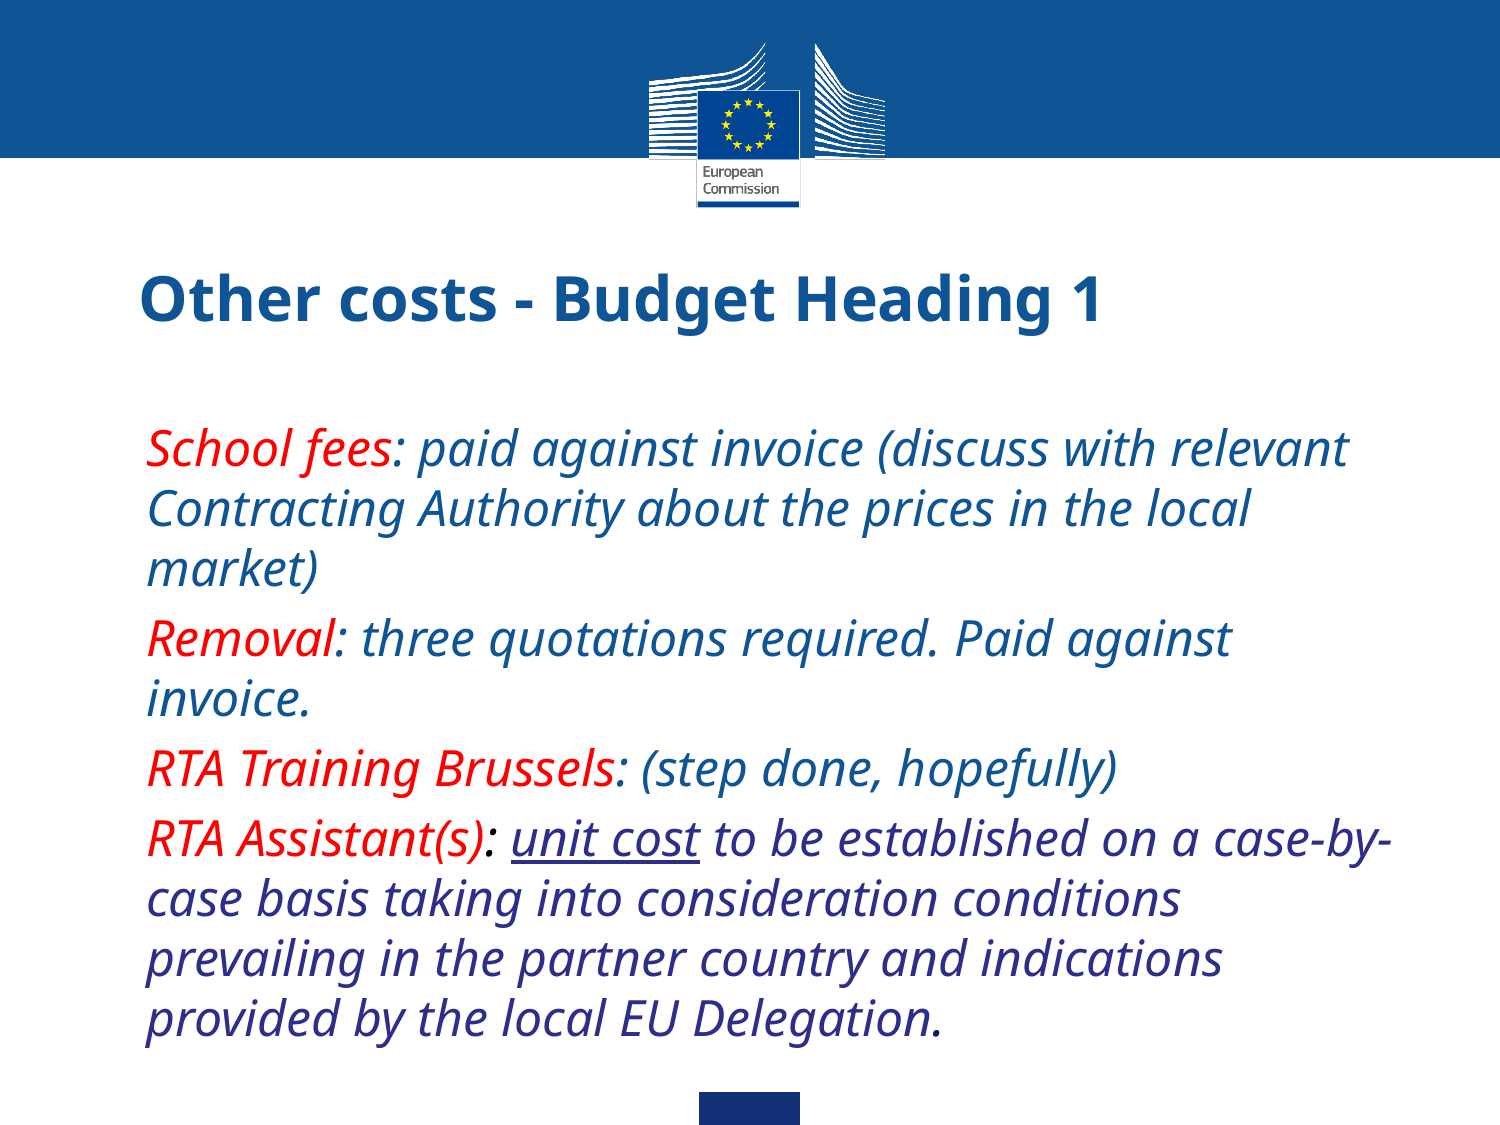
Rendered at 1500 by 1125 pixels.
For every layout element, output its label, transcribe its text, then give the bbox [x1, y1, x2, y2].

list School fees: paid against invoice (discuss with relevant Contracting Authority about the prices in the local market) Removal: three quotations required. Paid against invoice. RTA Training Brussels: (step done, hopefully) RTA Assistant(s): unit cost to be established on a case-by-case basis taking into consideration conditions prevailing in the partner country and indications provided by the local EU Delegation. [75, 408, 1425, 988]
picture [649, 42, 885, 208]
title Other costs - Budget Heading 1 [64, 219, 1415, 374]
